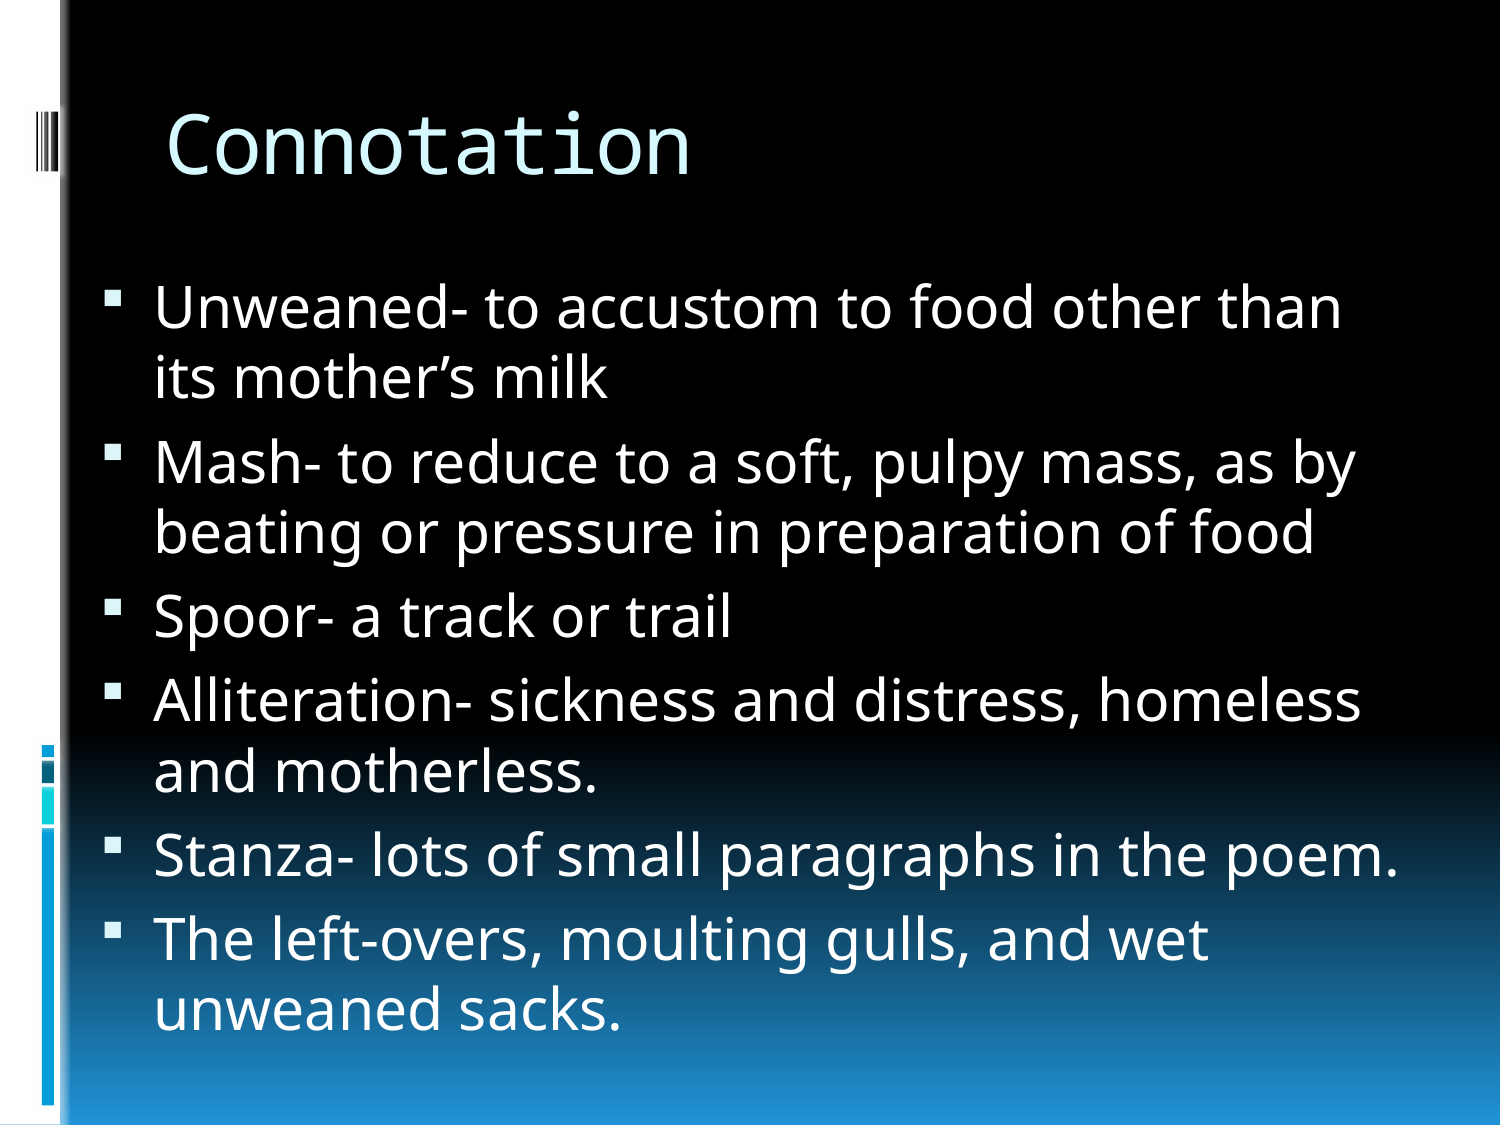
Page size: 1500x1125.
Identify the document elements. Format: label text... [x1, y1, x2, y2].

title Connotation [150, 83, 1425, 234]
list Unweaned- to accustom to food other than its mother’s milk Mash- to reduce to a soft, pulpy mass, as by beating or pressure in preparation of food Spoor- a track or trail Alliteration- sickness and distress, homeless and motherless. Stanza- lots of small paragraphs in the poem. The left-overs, moulting gulls, and wet unweaned sacks. [75, 262, 1425, 1088]
